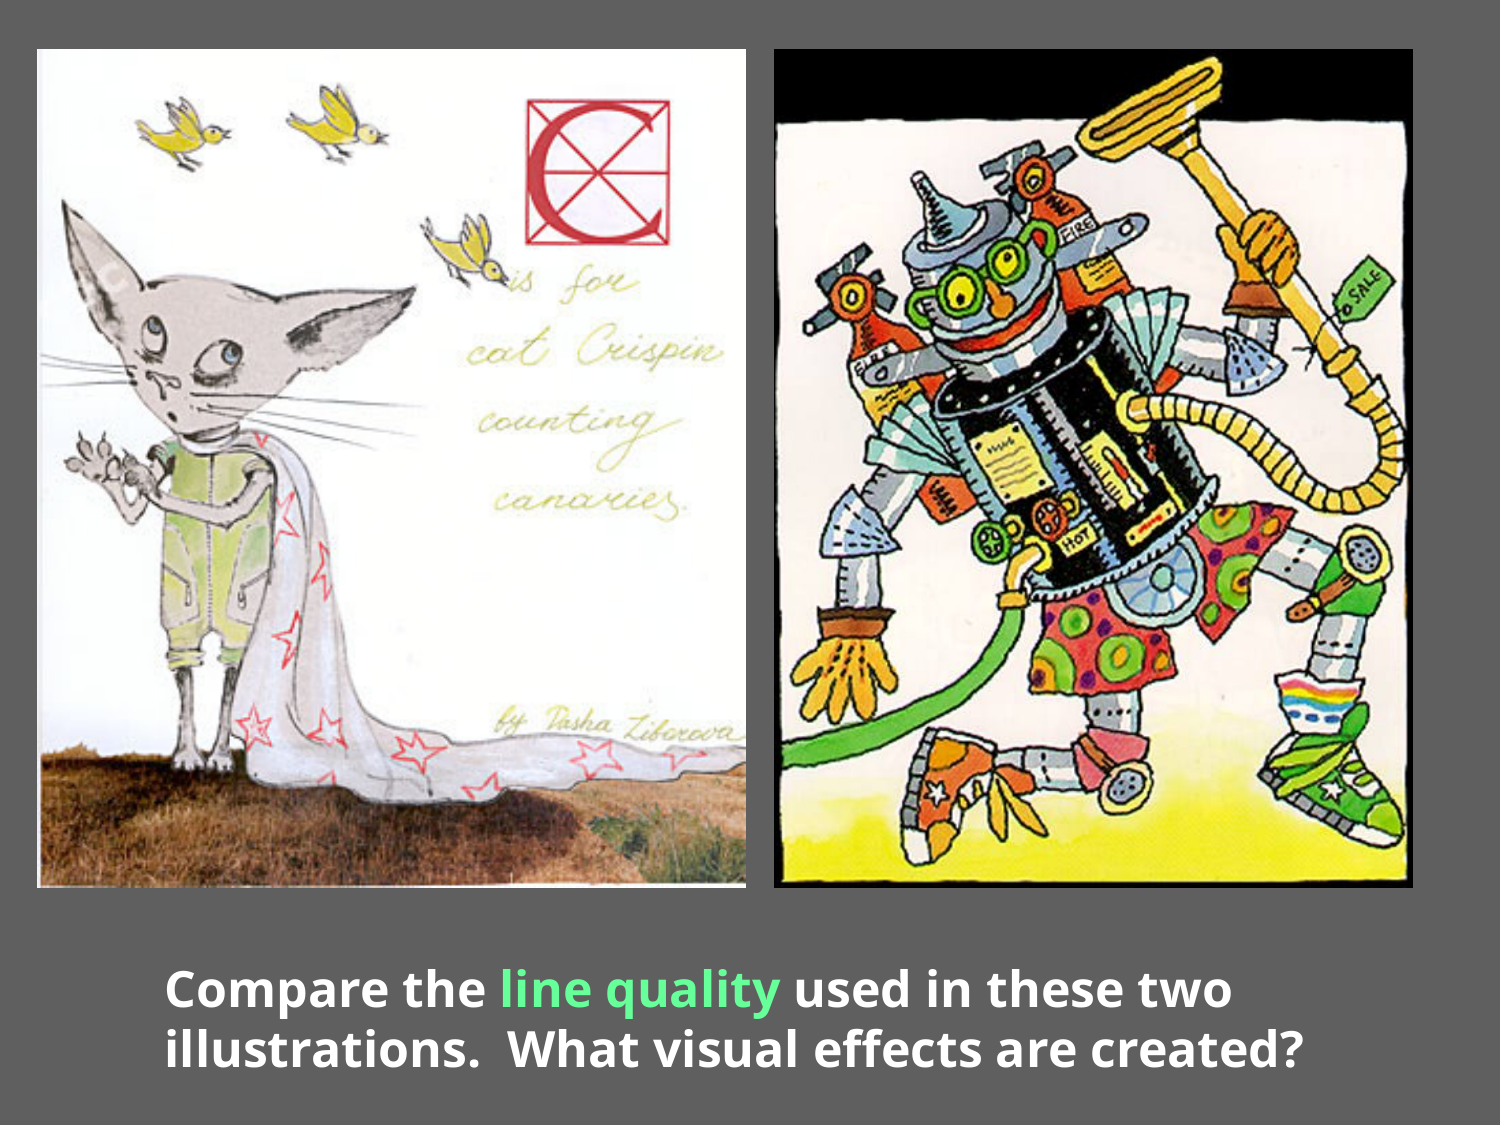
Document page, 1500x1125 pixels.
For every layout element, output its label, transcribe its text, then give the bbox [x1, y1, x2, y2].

picture [37, 49, 746, 888]
text_box Compare the line quality used in these two illustrations. What visual effects are created? [149, 949, 1363, 1085]
picture [774, 49, 1413, 888]
